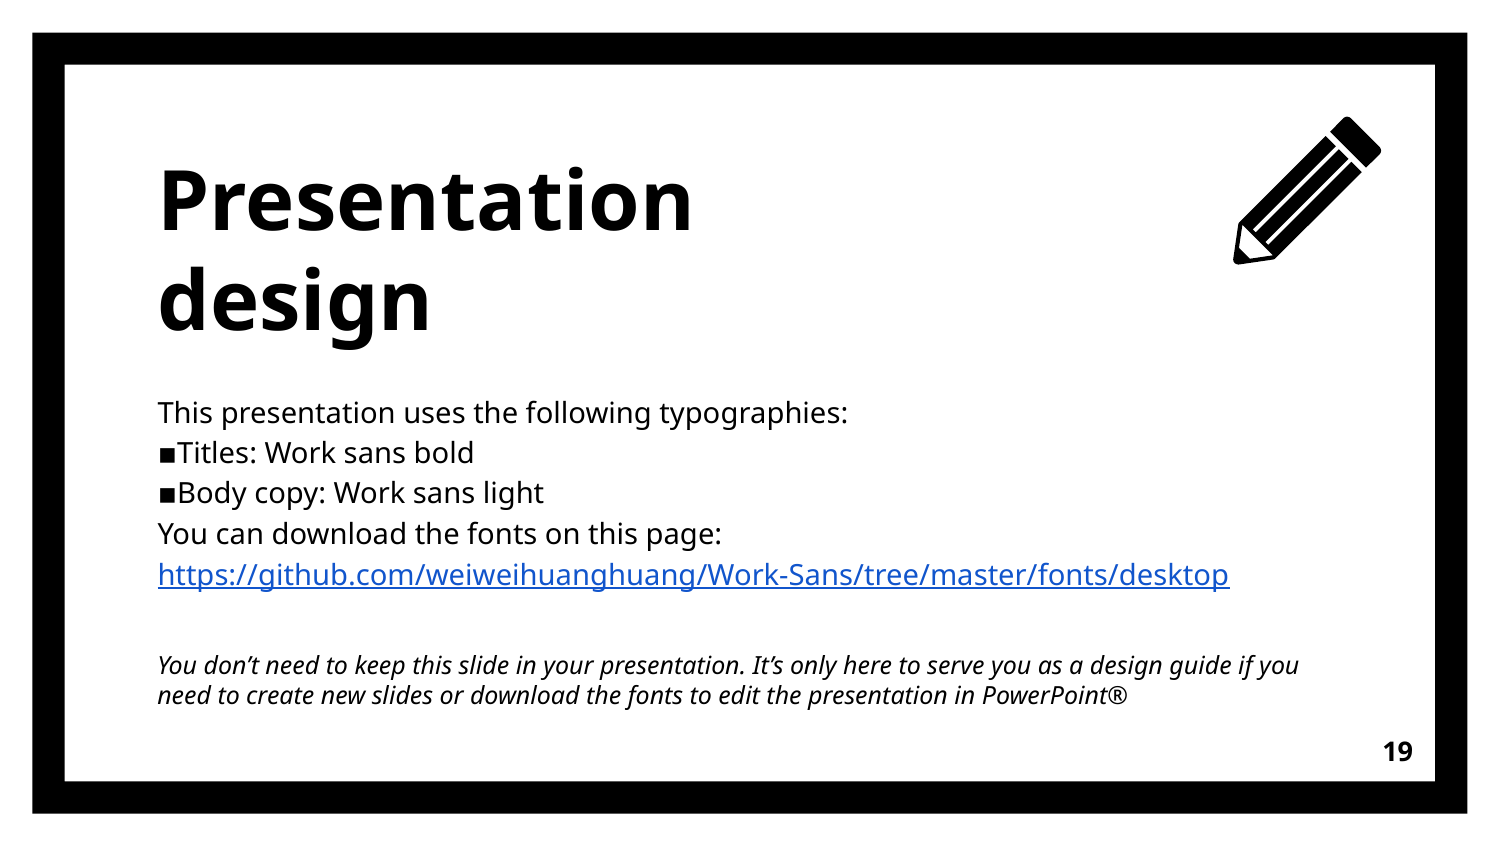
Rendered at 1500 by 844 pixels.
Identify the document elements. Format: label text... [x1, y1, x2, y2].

text_box You don’t need to keep this slide in your presentation. It’s only here to serve you as a design guide if you need to create new slides or download the fonts to edit the presentation in PowerPoint® [142, 634, 1358, 723]
title Presentation design [142, 139, 978, 363]
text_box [1233, 116, 1382, 265]
list This presentation uses the following typographies: Titles: Work sans bold Body copy: Work sans light You can download the fonts on this page: https://github.com/weiweihuanghuang/Work-Sans/tree/master/fonts/desktop [142, 379, 1358, 634]
slide_number 19 [1338, 720, 1429, 786]
